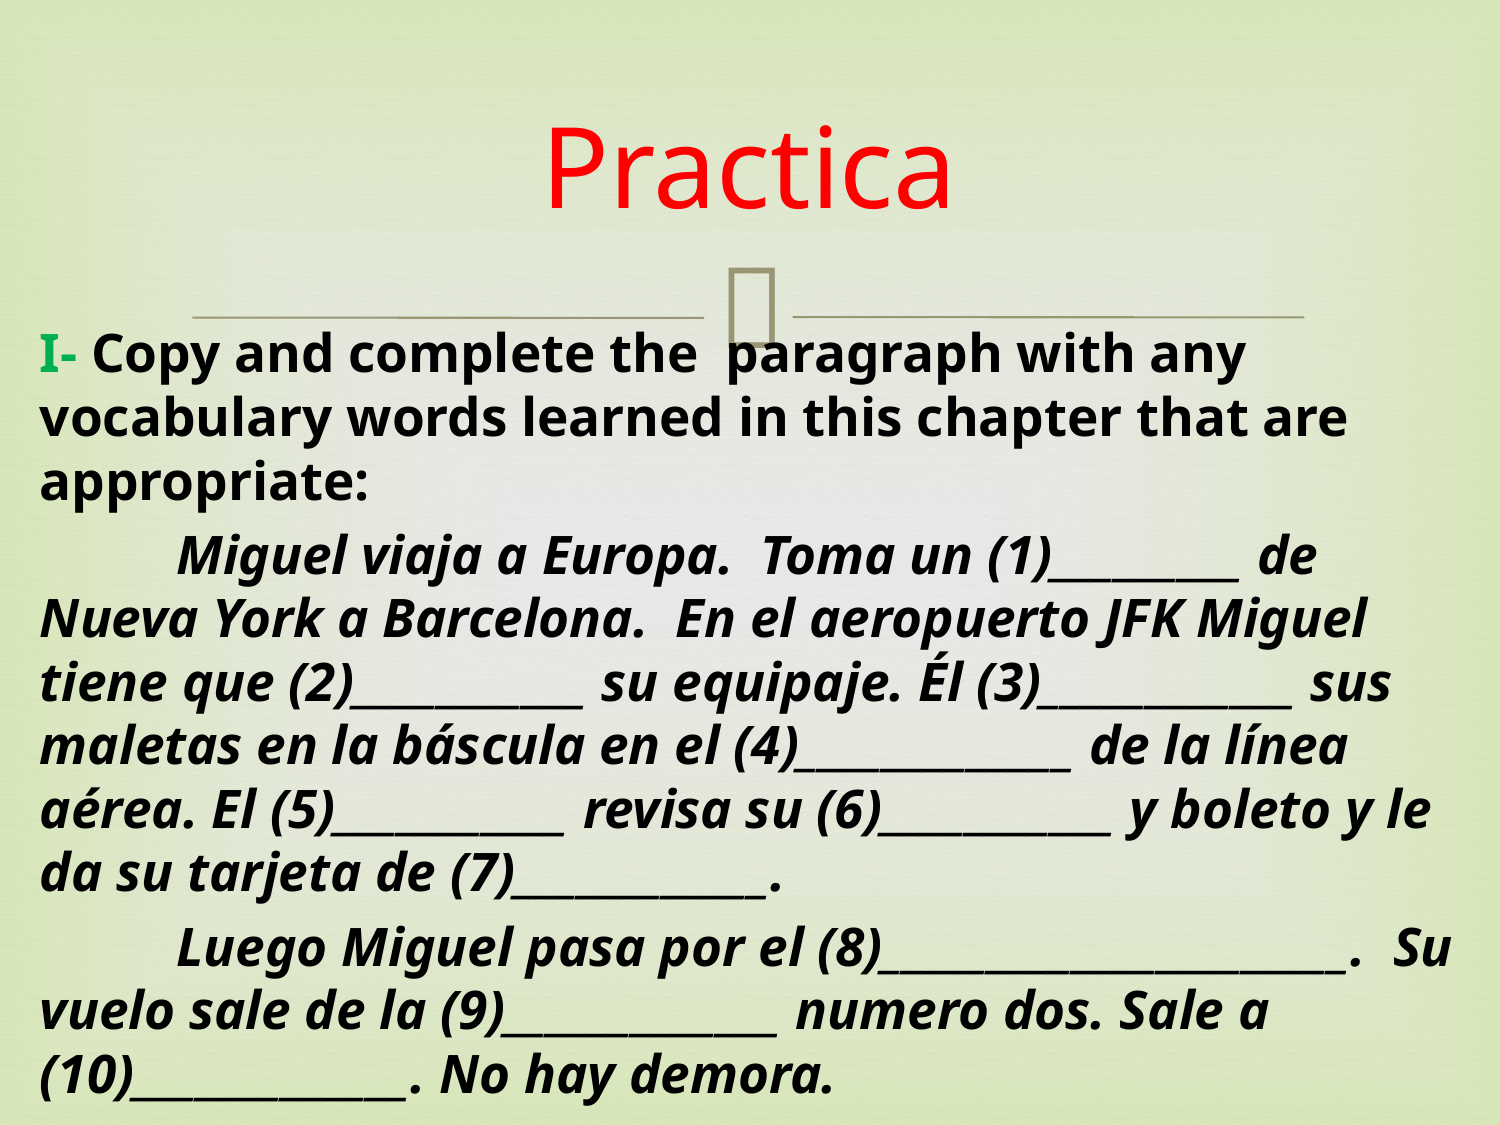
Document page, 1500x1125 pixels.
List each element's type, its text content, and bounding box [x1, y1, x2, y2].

title Practica [112, 77, 1386, 250]
list I- Copy and complete the paragraph with any vocabulary words learned in this chapter that are appropriate: Miguel viaja a Europa. Toma un (1)_________ de Nueva York a Barcelona. En el aeropuerto JFK Miguel tiene que (2)___________ su equipaje. Él (3)____________ sus maletas en la báscula en el (4)_____________ de la línea aérea. El (5)___________ revisa su (6)___________ y boleto y le da su tarjeta de (7)____________. Luego Miguel pasa por el (8)______________________. Su vuelo sale de la (9)_____________ numero dos. Sale a (10)_____________. No hay demora. [24, 312, 1500, 1125]
